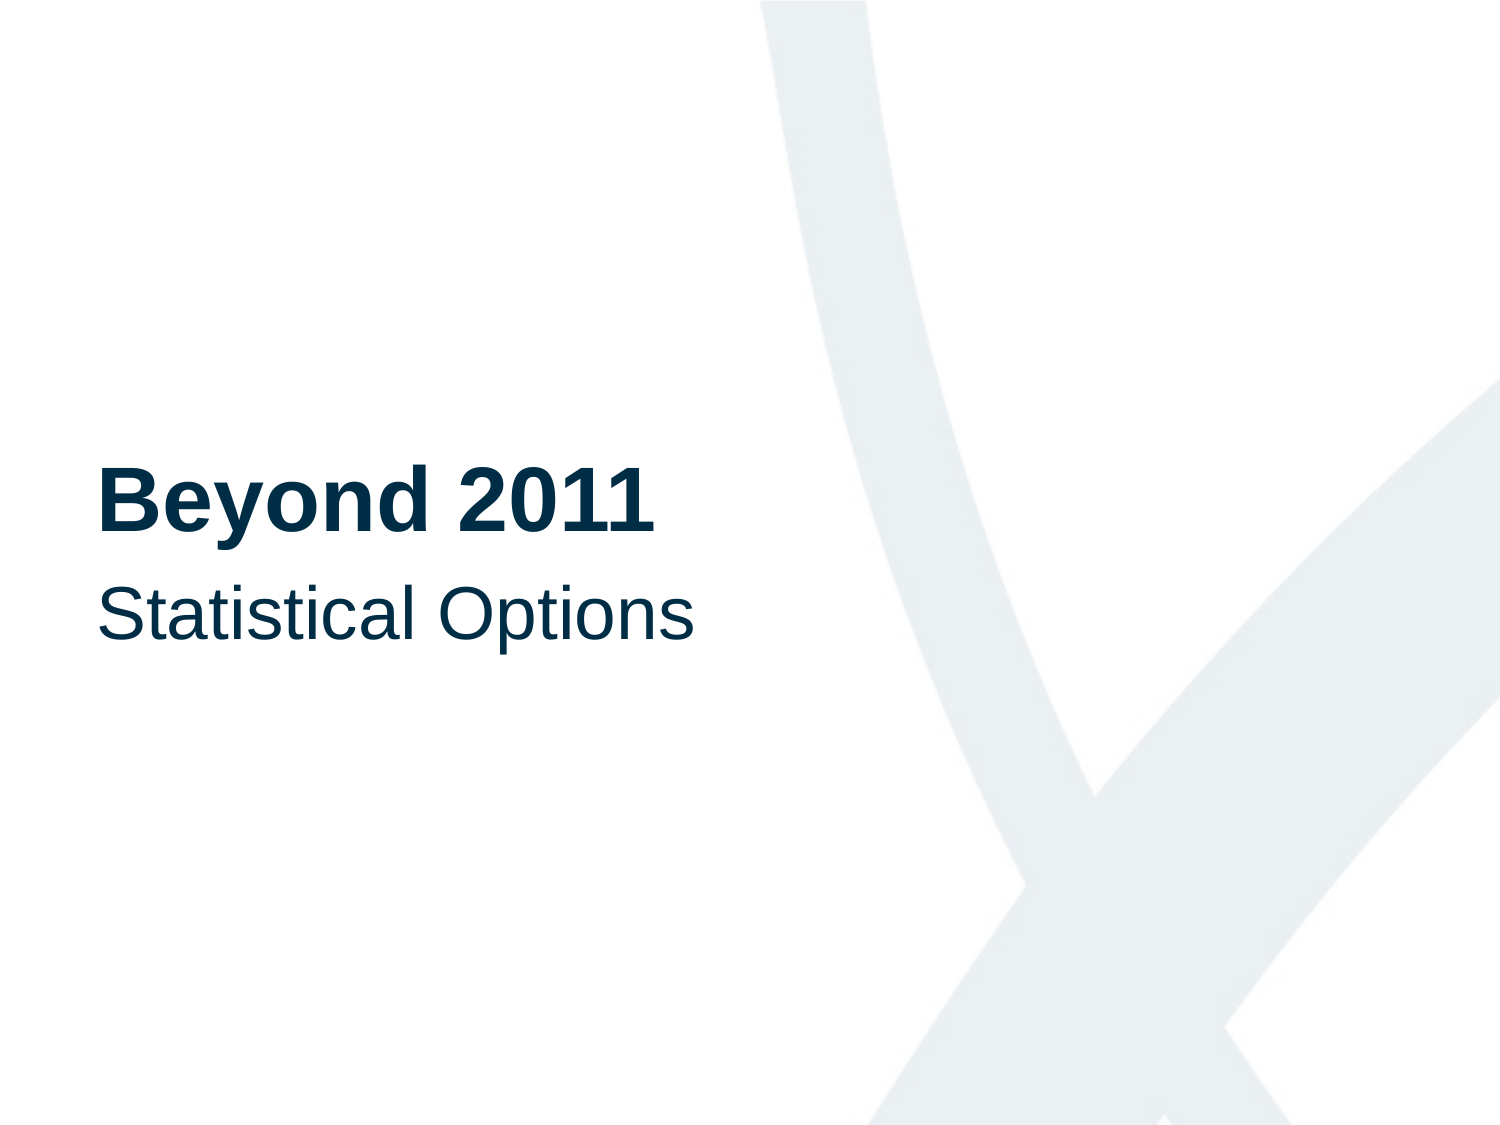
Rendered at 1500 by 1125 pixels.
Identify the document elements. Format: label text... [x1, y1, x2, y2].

picture [0, 0, 1500, 1125]
subtitle Beyond 2011 Statistical Options [80, 321, 1312, 610]
